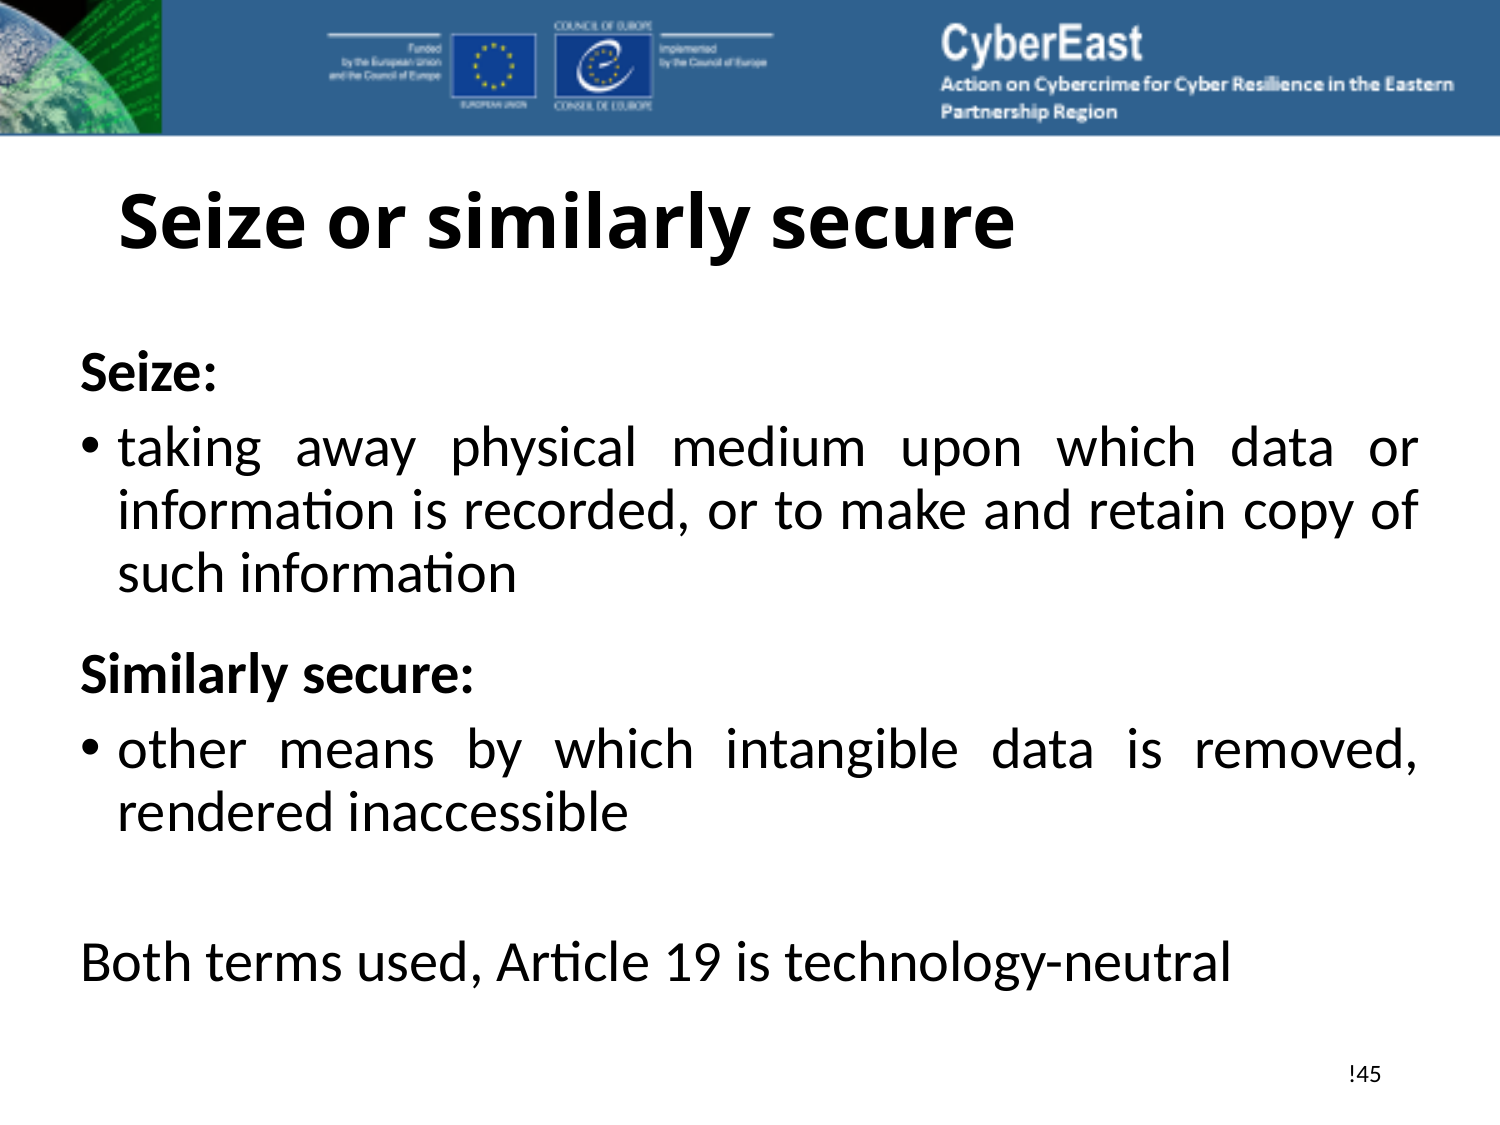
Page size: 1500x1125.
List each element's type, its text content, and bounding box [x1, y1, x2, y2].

title Seize or similarly secure [103, 116, 1397, 333]
list Seize: taking away physical medium upon which data or information is recorded, or to make and retain copy of such information Similarly secure: other means by which intangible data is removed, rendered inaccessible Both terms used, Article 19 is technology-neutral [65, 333, 1435, 1076]
slide_number !45 [1059, 1042, 1397, 1103]
picture [0, 0, 1500, 1125]
